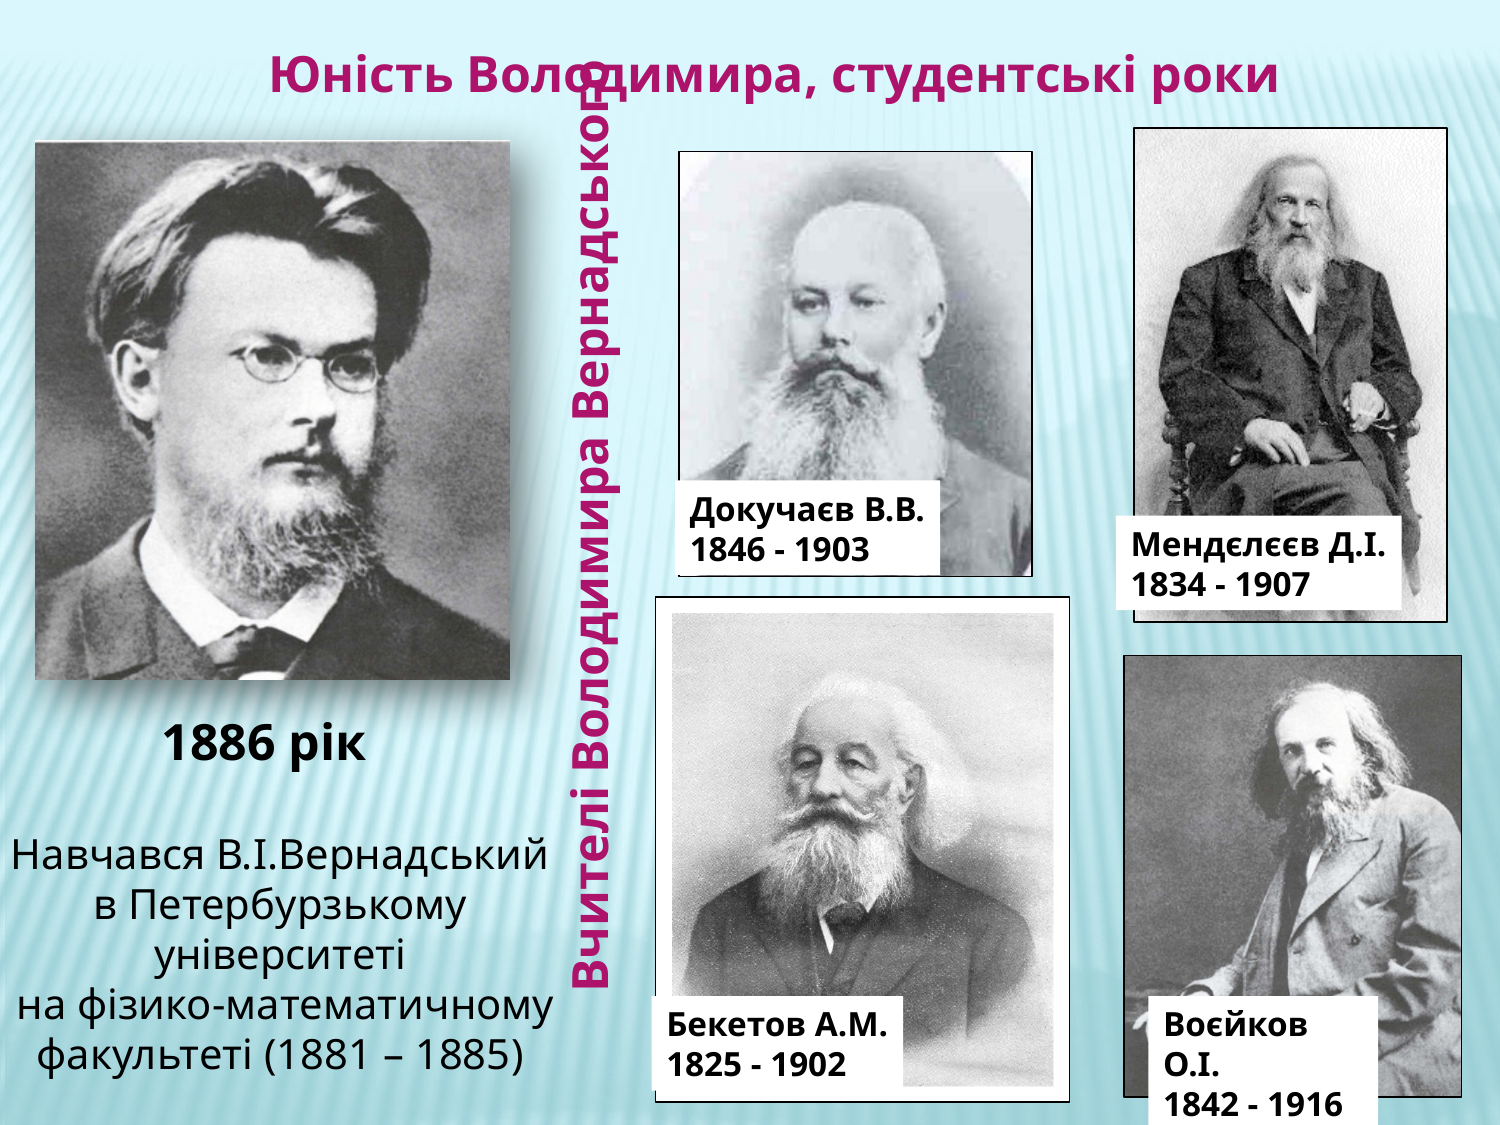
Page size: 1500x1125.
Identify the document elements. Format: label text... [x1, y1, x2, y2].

text_box Мендєлєєв Д.І. 1834 - 1907 [1115, 515, 1124, 611]
text_box 1886 рік [147, 703, 382, 778]
text_box Воєйков О.І. 1842 - 1916 [1148, 1115, 1379, 1125]
text_box Навчався В.І.Вернадський в Петербурзькому університеті на фізико-математичному факультеті (1881 – 1885) [0, 820, 575, 1086]
text_box Вчителі Володимира Вернадського [550, 234, 642, 1008]
text_box Юність Володимира, студентські роки [253, 35, 1309, 110]
picture [1124, 655, 1461, 1097]
picture [34, 140, 510, 680]
picture [1134, 128, 1447, 622]
picture [679, 151, 1032, 577]
picture [655, 597, 1069, 1102]
